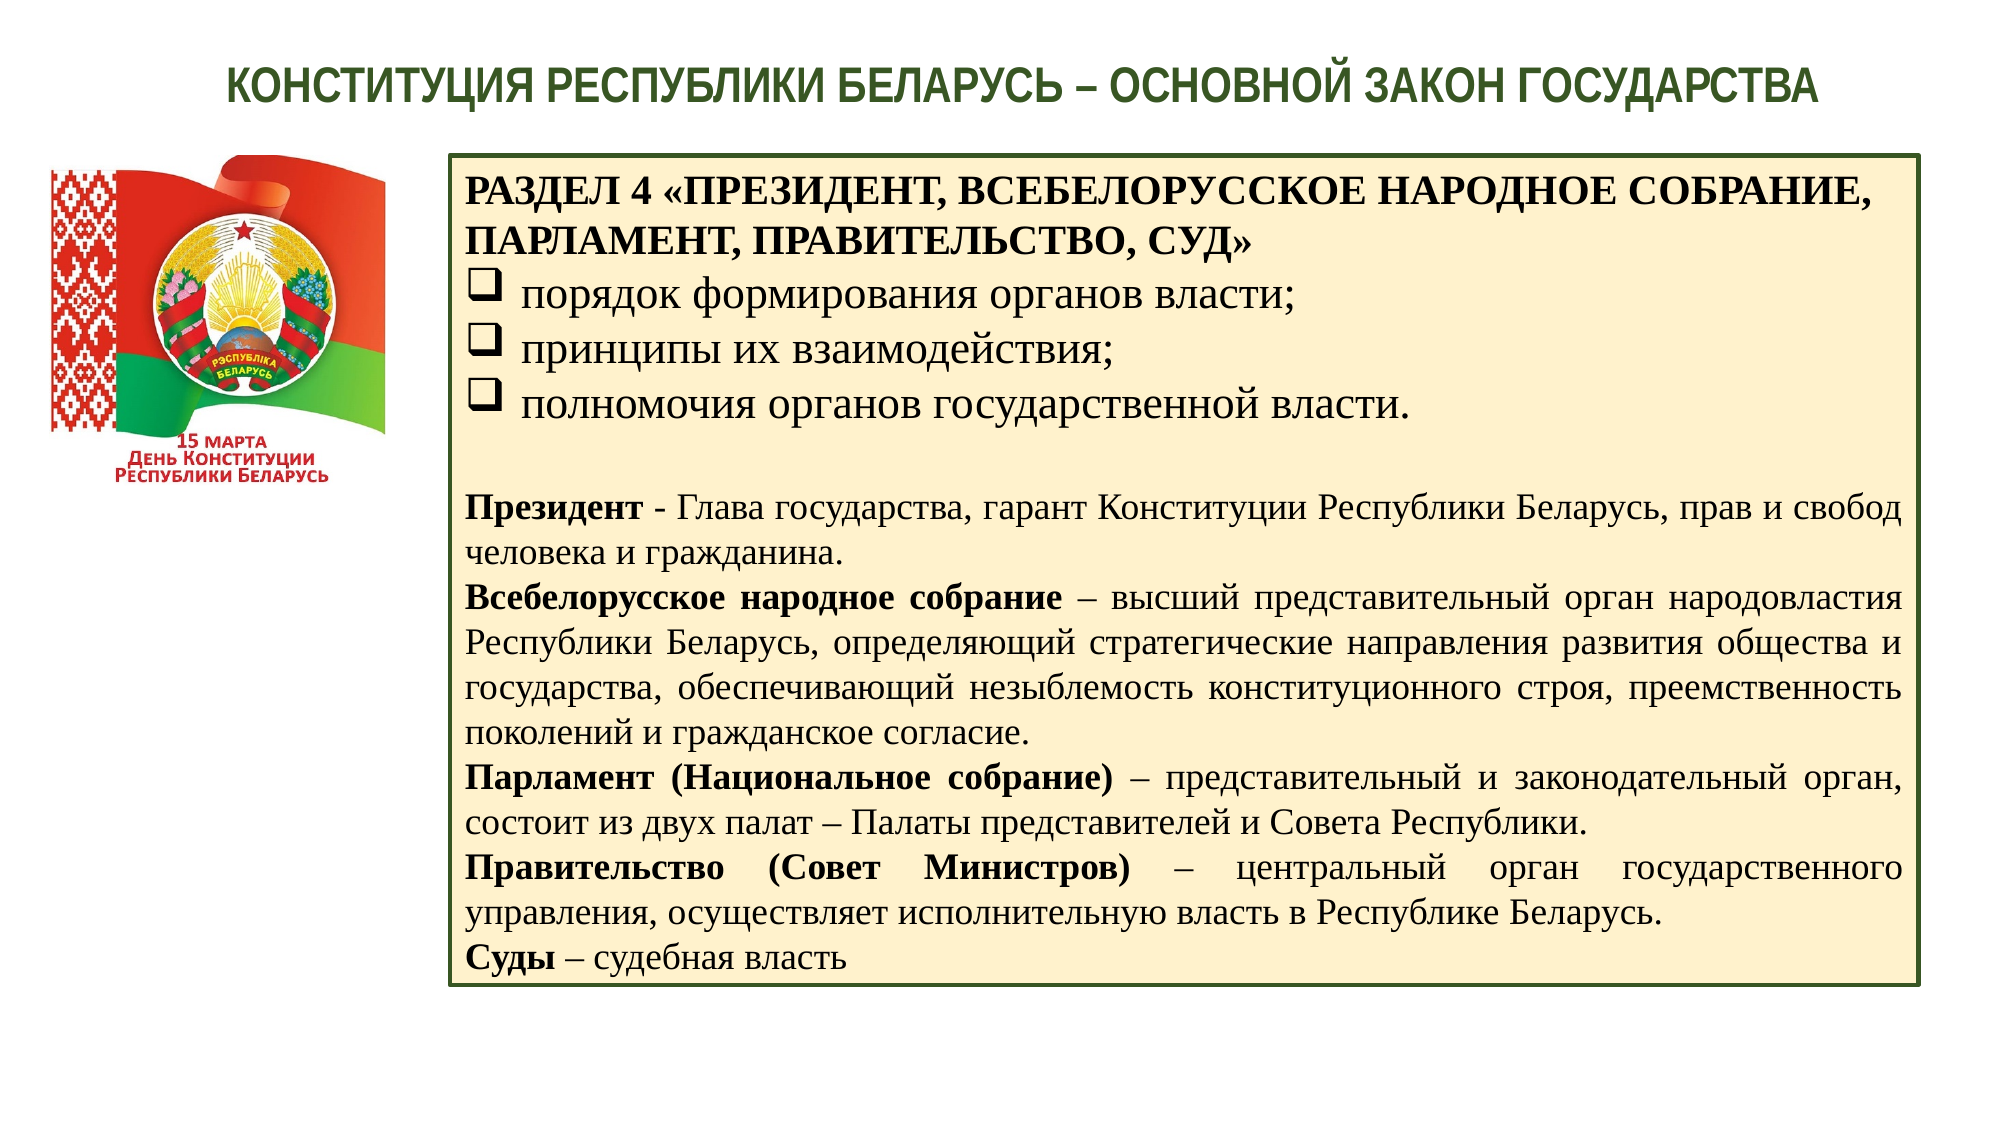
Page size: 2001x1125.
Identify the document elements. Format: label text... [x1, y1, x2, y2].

text_box Конституция РеспубликИ Беларусь – ОСНОВНОЙ ЗАКОН ГОСУДАРСТВА [190, 56, 1856, 120]
text_box Раздел 4 «Президент, Всебелорусское народное собрание, Парламент, Правительство, Суд» порядок формирования органов власти; принципы их взаимодействия; полномочия органов государственной власти. Президент - Глава государства, гарант Конституции Республики Беларусь, прав и свобод человека и гражданина. Всебелорусское народное собрание – высший представительный орган народовластия Республики Беларусь, определяющий стратегические направления развития общества и государства, обеспечивающий незыблемость конституционного строя, преемственность поколений и гражданское согласие. Парламент (Национальное собрание) – представительный и законодательный орган, состоит из двух палат – Палаты представителей и Совета Республики. Правительство (Совет Министров) – центральный орган государственного управления, осуществляет исполнительную власть в Республике Беларусь. Суды – судебная власть [450, 155, 1919, 985]
picture [49, 155, 386, 492]
